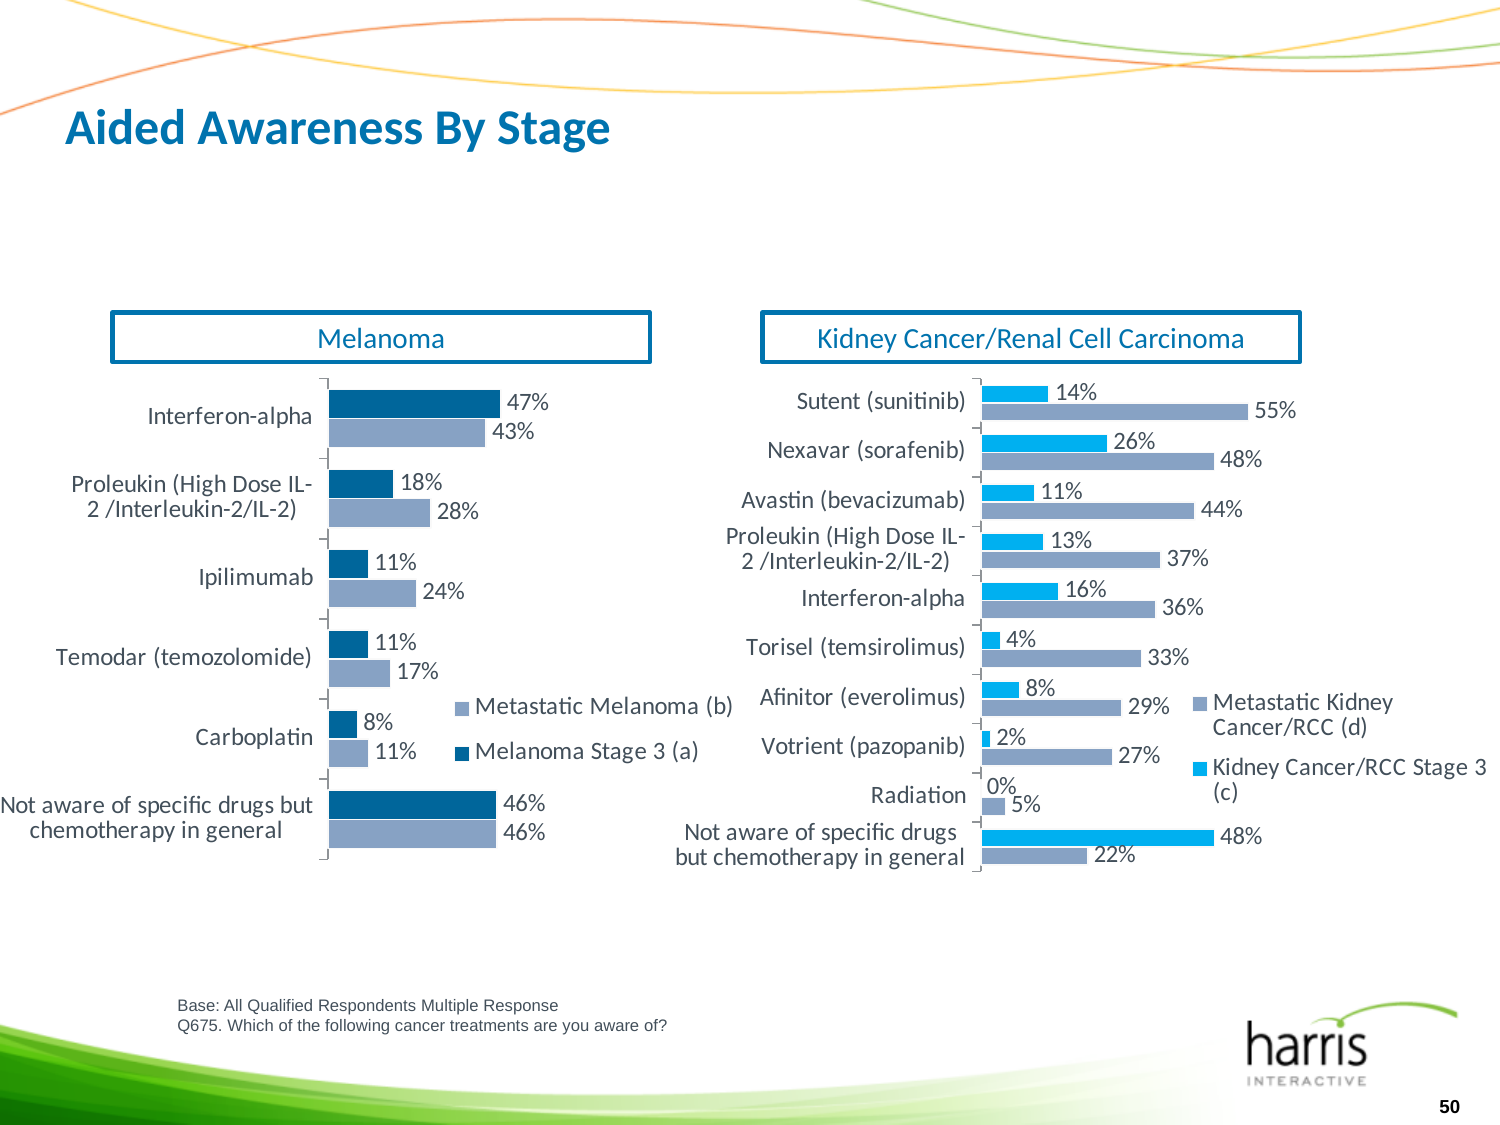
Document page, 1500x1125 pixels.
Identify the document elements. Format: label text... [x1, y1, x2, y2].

text_box Kidney Cancer/Renal Cell Carcinoma [760, 310, 1302, 364]
chart [0, 374, 1500, 888]
title Aided Awareness By Stage [49, 87, 1451, 176]
text_box Melanoma [110, 310, 652, 364]
picture [0, 0, 1500, 374]
slide_number 50 [1399, 1086, 1500, 1125]
text_box Base: All Qualified Respondents Multiple Response Q675. Which of the following cancer treatments are you aware of? [162, 987, 1175, 1043]
picture [0, 876, 1500, 1125]
